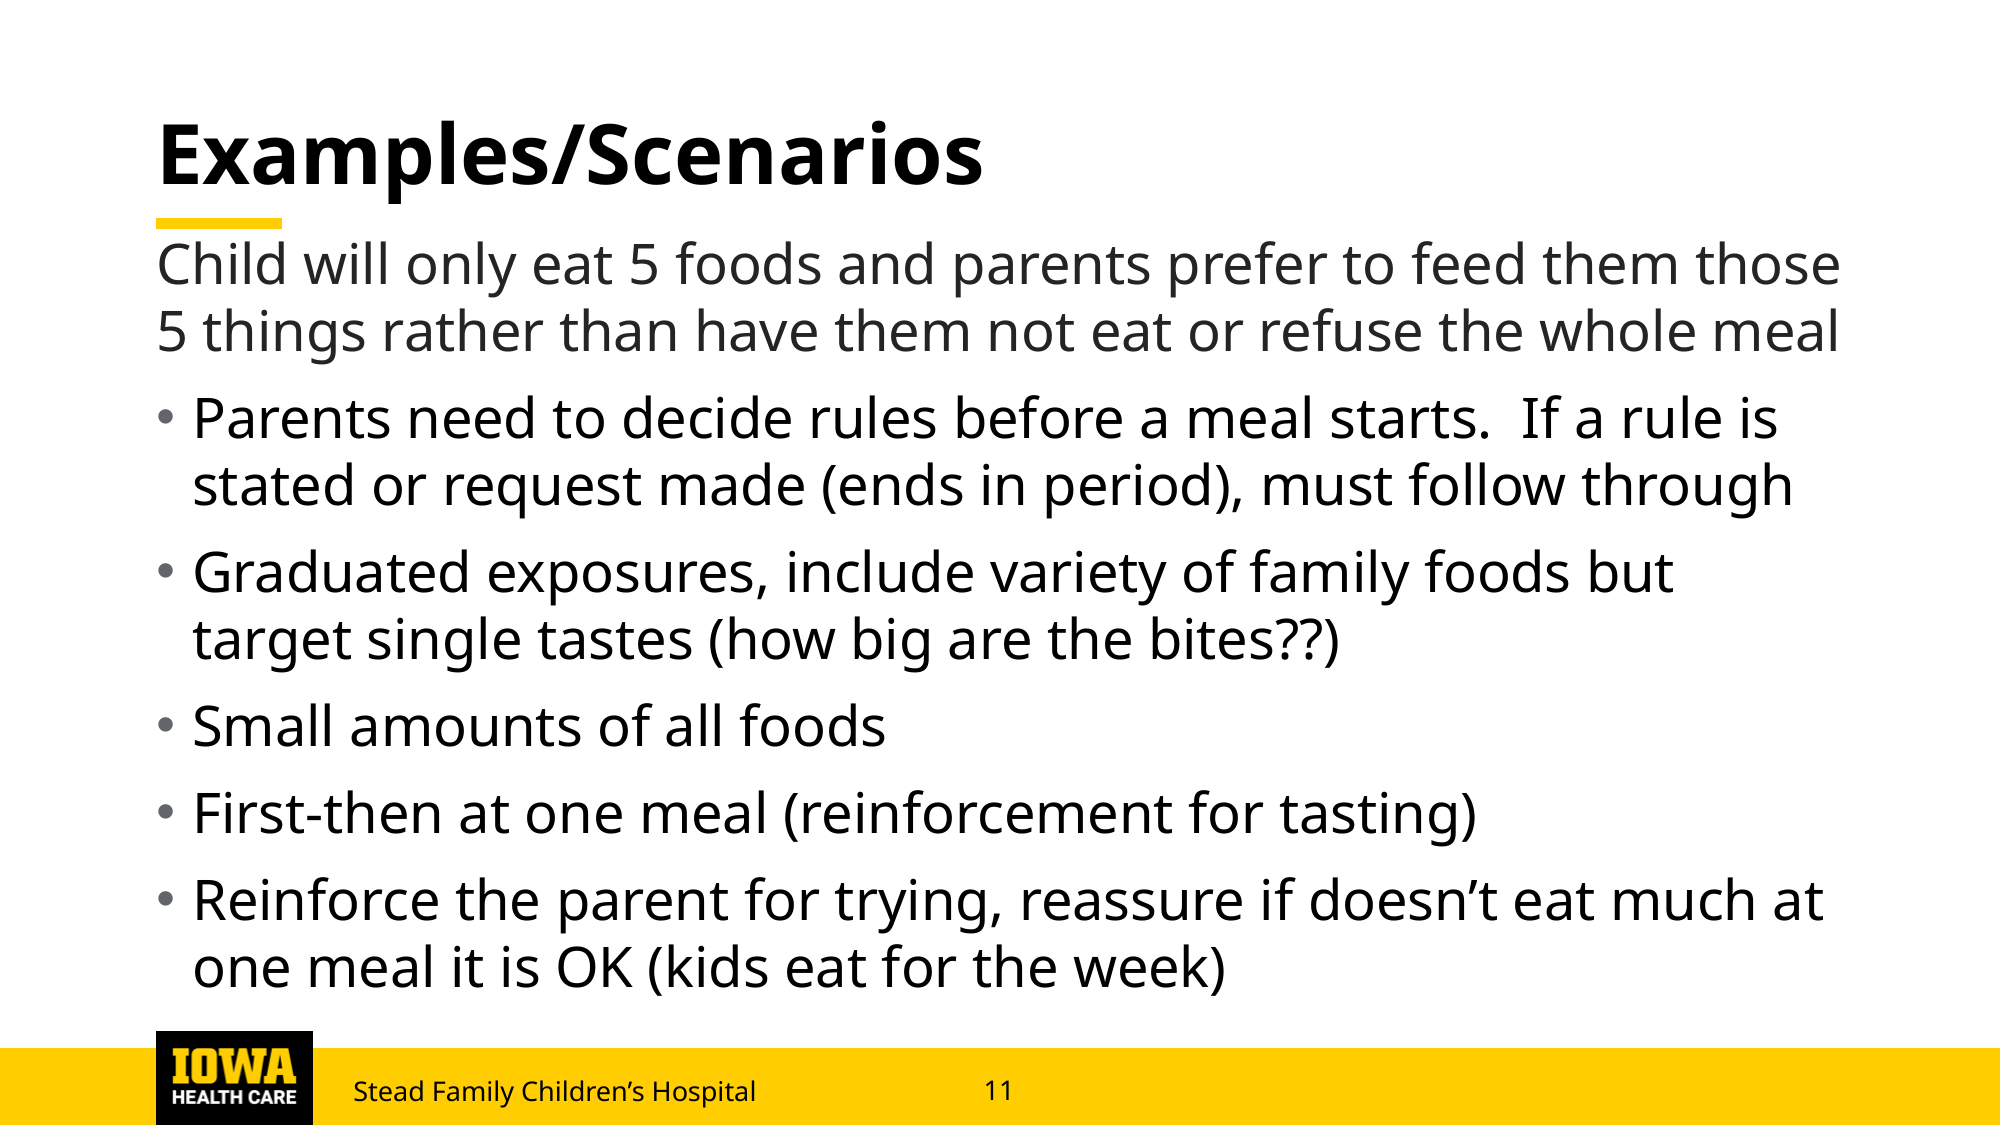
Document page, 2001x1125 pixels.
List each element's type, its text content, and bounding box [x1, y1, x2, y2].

picture [156, 1039, 313, 1125]
list Child will only eat 5 foods and parents prefer to feed them those 5 things rather than have them not eat or refuse the whole meal Parents need to decide rules before a meal starts. If a rule is stated or request made (ends in period), must follow through Graduated exposures, include variety of family foods but target single tastes (how big are the bites??) Small amounts of all foods First-then at one meal (reinforcement for tasting) Reinforce the parent for trying, reassure if doesn’t eat much at one meal it is OK (kids eat for the week) [156, 228, 1847, 1039]
title Examples/Scenarios [156, 86, 1844, 228]
